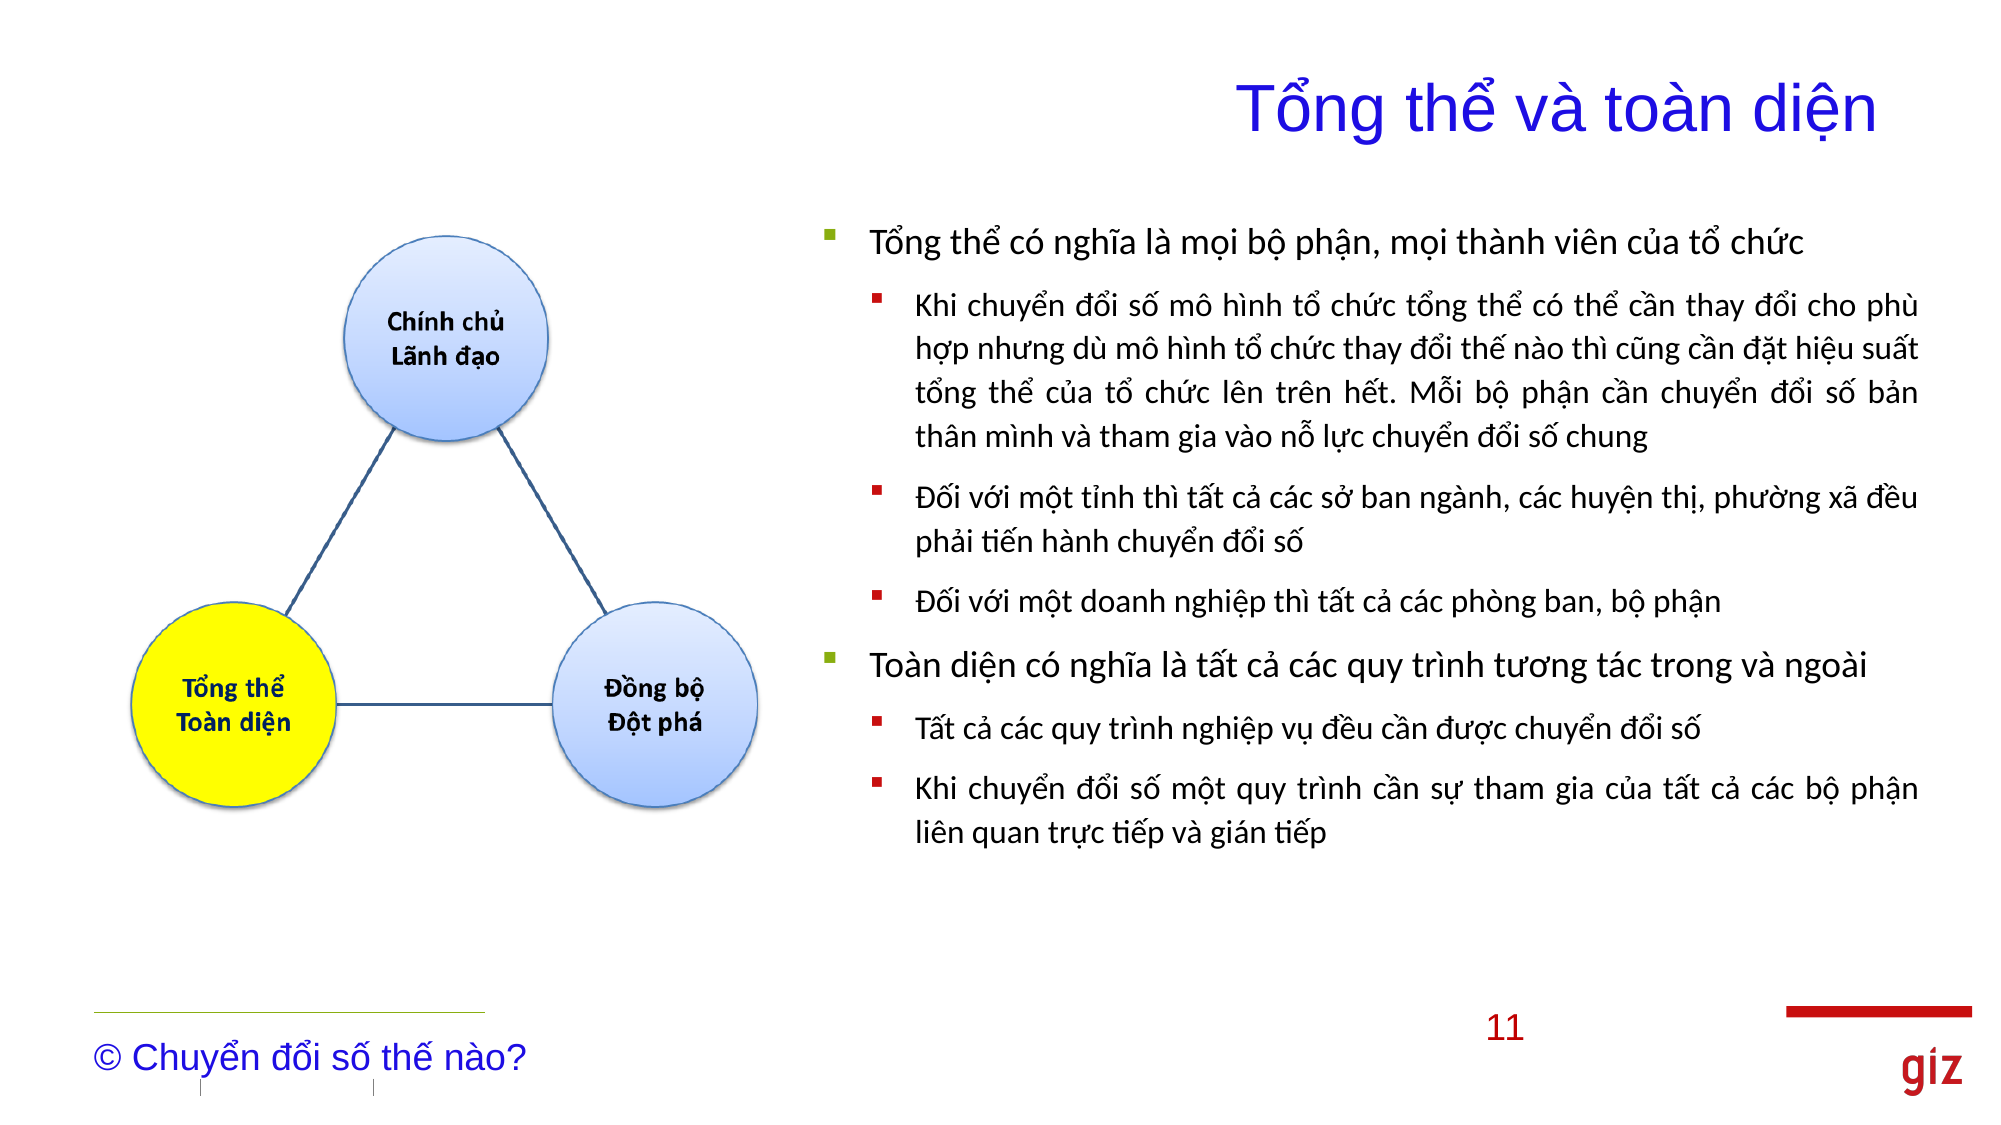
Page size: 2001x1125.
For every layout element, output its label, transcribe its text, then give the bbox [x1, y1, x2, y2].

title Tổng thể và toàn diện [93, 28, 1894, 190]
list Tổng thể có nghĩa là mọi bộ phận, mọi thành viên của tổ chức Khi chuyển đổi số mô hình tổ chức tổng thể có thể cần thay đổi cho phù hợp nhưng dù mô hình tổ chức thay đổi thế nào thì cũng cần đặt hiệu suất tổng thể của tổ chức lên trên hết. Mỗi bộ phận cần chuyển đổi số bản thân mình và tham gia vào nỗ lực chuyển đổi số chung Đối với một tỉnh thì tất cả các sở ban ngành, các huyện thị, phường xã đều phải tiến hành chuyển đổi số Đối với một doanh nghiệp thì tất cả các phòng ban, bộ phận Toàn diện có nghĩa là tất cả các quy trình tương tác trong và ngoài Tất cả các quy trình nghiệp vụ đều cần được chuyển đổi số Khi chuyển đổi số một quy trình cần sự tham gia của tất cả các bộ phận liên quan trực tiếp và gián tiếp [806, 205, 1936, 1064]
picture [1901, 1045, 1969, 1098]
picture [124, 231, 764, 816]
